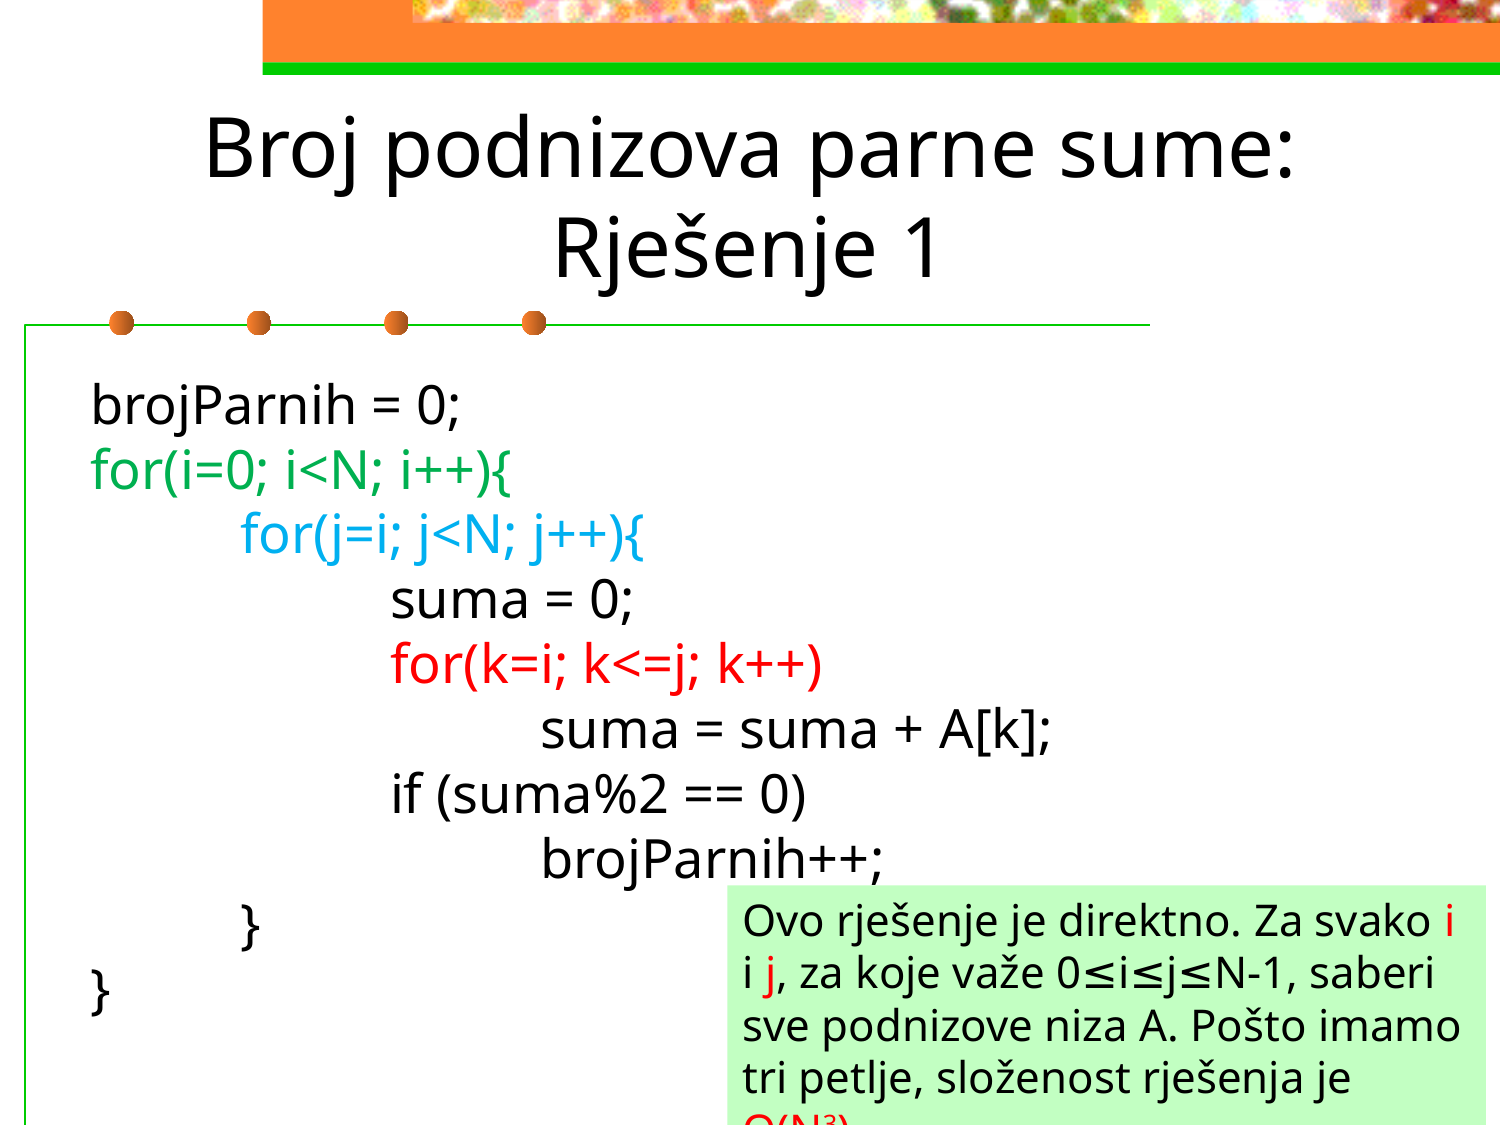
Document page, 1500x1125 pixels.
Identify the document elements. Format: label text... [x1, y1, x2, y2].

title Broj podnizova parne sume: Rješenje 1 [12, 99, 1488, 288]
text_box Ovo rješenje je direktno. Za svako i i j, za koje važe 0≤i≤j≤N-1, saberi sve podnizove niza A. Pošto imamo tri petlje, složenost rješenja je O(N3). [727, 885, 1486, 1125]
text_box brojParnih = 0; for(i=0; i<N; i++){ for(j=i; j<N; j++){ suma = 0; for(k=i; k<=j; k++) suma = suma + A[k]; if (suma%2 == 0) brojParnih++; } } [75, 362, 1100, 1075]
picture [412, 0, 1500, 23]
